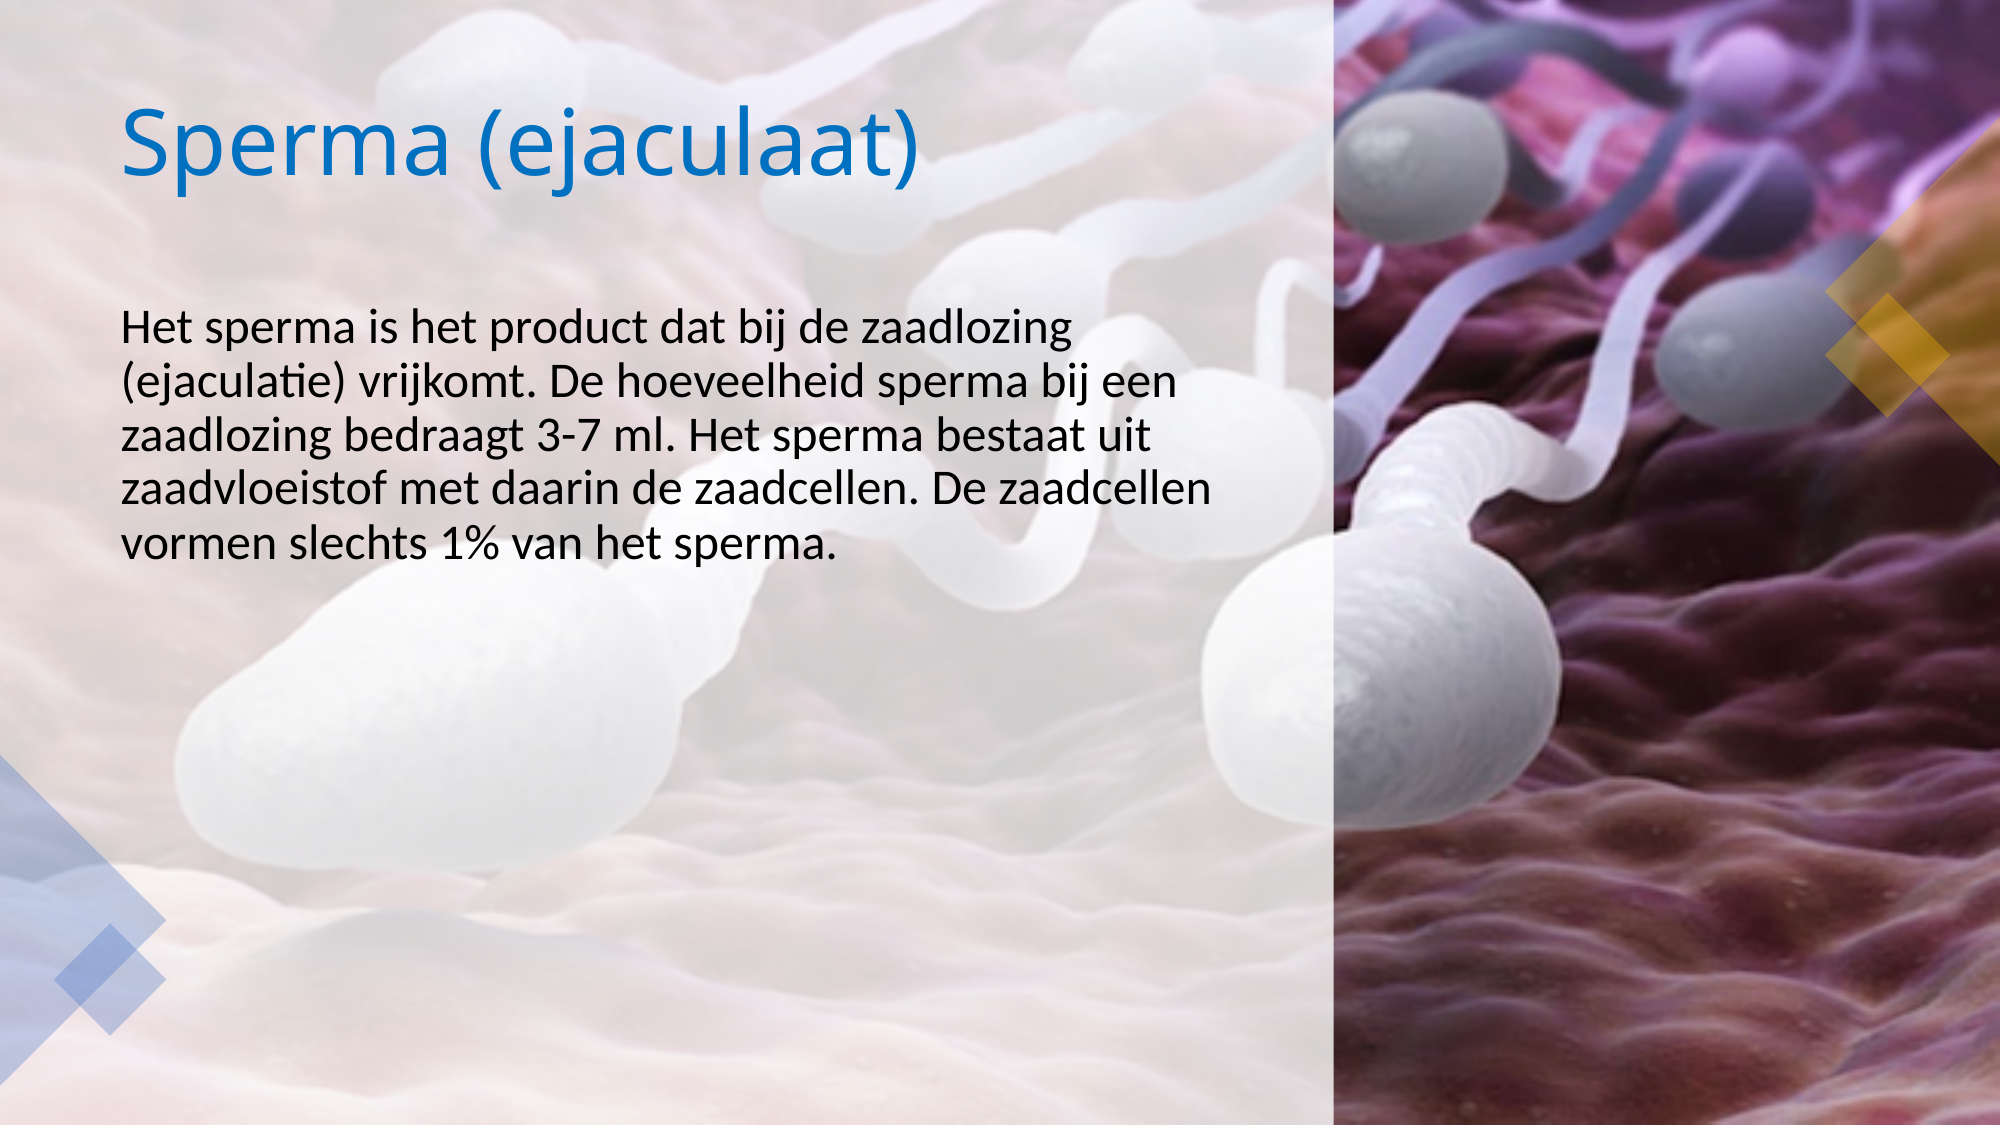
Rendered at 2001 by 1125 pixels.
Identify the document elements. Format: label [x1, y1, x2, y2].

picture [0, 0, 2000, 1125]
text_box [1824, 116, 2000, 466]
